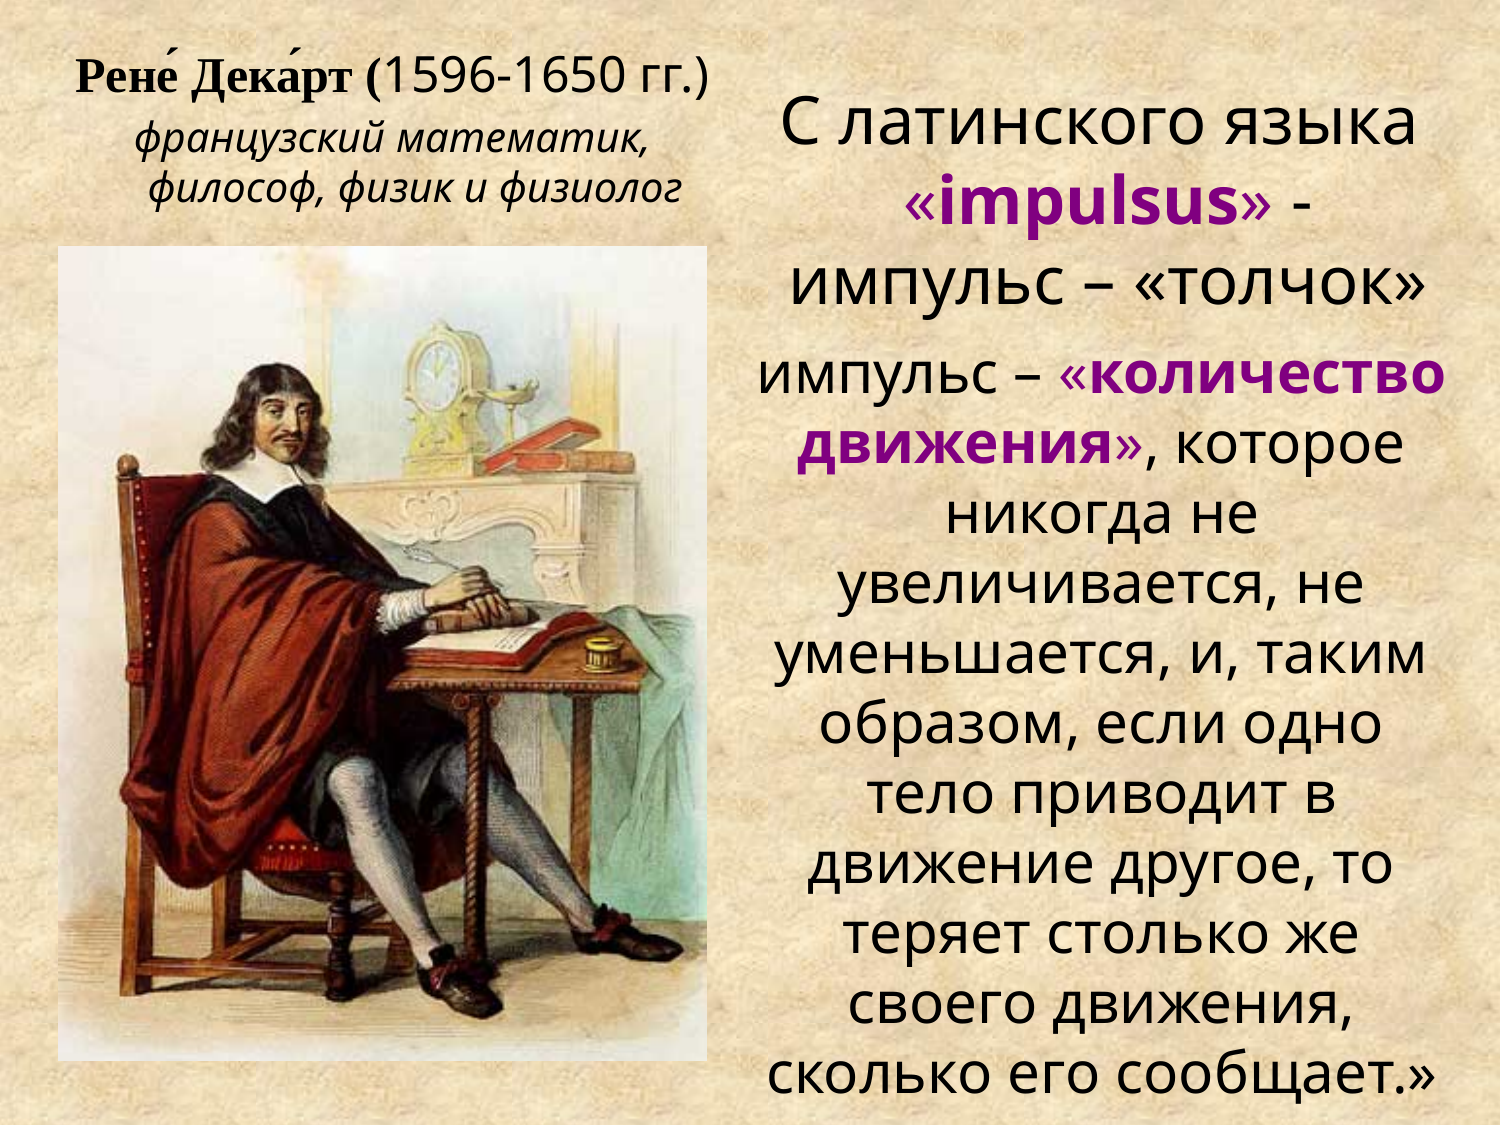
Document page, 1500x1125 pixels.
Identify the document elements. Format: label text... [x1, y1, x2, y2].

text_box импульс – «количество движения», которое никогда не увеличивается, не уменьшается, и, таким образом, если одно тело приводит в движение другое, то теряет столько же своего движения, сколько его сообщает.» [738, 328, 1465, 1113]
text_box С латинского языка «impulsus» - импульс – «толчок» [764, 70, 1452, 325]
text_box Рене́ Дека́рт (1596-1650 гг.) французский математик, философ, физик и физиолог [46, 35, 739, 223]
picture [0, 0, 1500, 1125]
